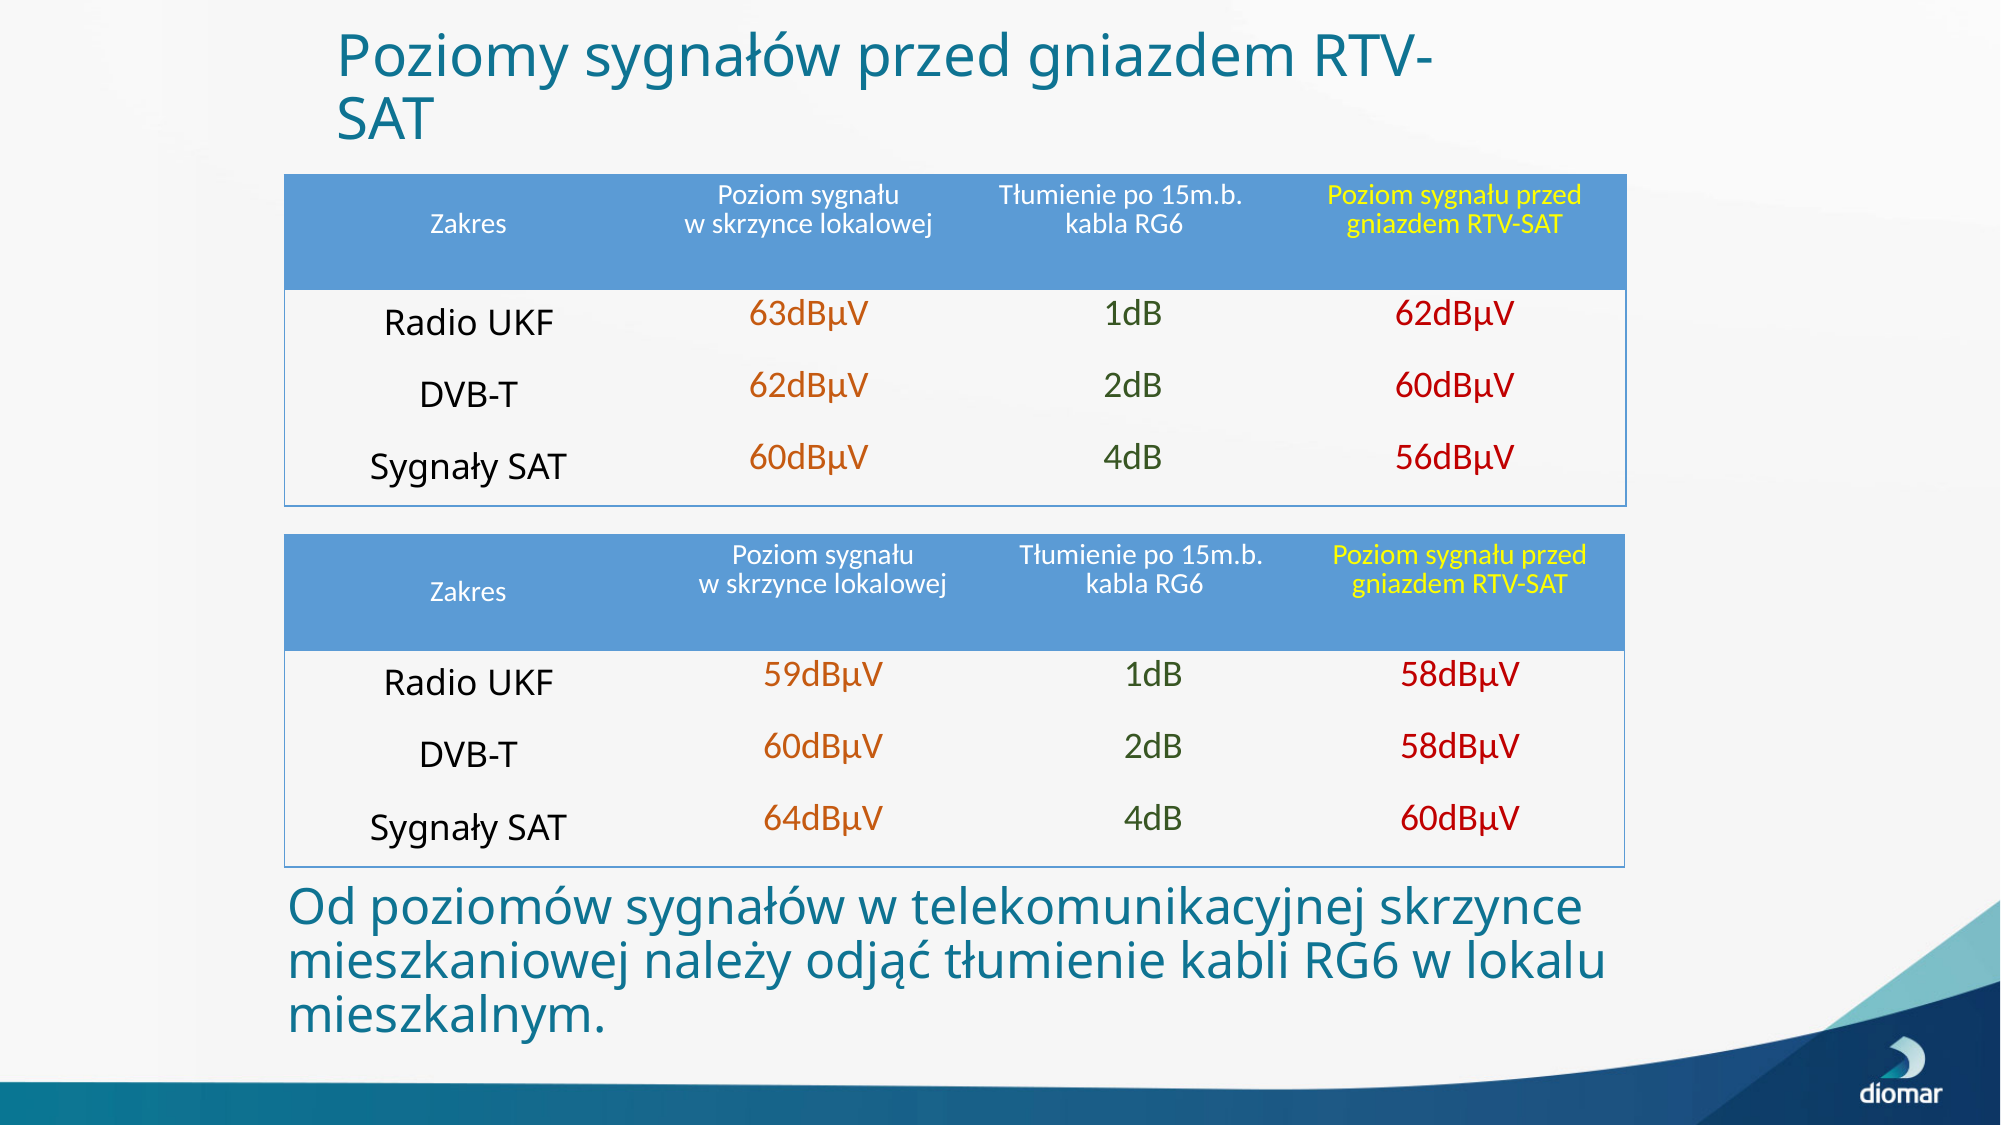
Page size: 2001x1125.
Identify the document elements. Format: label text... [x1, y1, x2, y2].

table_cell Sygnały SAT [285, 434, 653, 505]
table_cell 60dBµV [653, 434, 965, 505]
text_box Od poziomów sygnałów w telekomunikacyjnej skrzynce mieszkaniowej należy odjąć tłumienie kabli RG6 w lokalu mieszkalnym. [272, 915, 1658, 1009]
table_cell 63dBµV [653, 290, 965, 362]
title Poziomy sygnałów przed gniazdem RTV-SAT [321, 43, 1547, 136]
table_cell 62dBµV [1284, 290, 1625, 362]
table_cell 4dB [994, 795, 1296, 866]
table_cell 1dB [965, 290, 1284, 362]
table_header Tłumienie po 15m.b. kabla RG6 [994, 536, 1296, 651]
table_cell 4dB [965, 434, 1284, 505]
picture [0, 0, 2001, 1125]
table_cell 62dBµV [653, 362, 965, 434]
table_header Poziom sygnału w skrzynce lokalowej [653, 176, 965, 290]
table_header Poziom sygnału w skrzynce lokalowej [652, 536, 994, 651]
table_cell 59dBµV [652, 651, 994, 723]
table_cell 58dBµV [1296, 651, 1624, 723]
table_cell 2dB [994, 723, 1296, 795]
table_cell 60dBµV [1284, 362, 1625, 434]
table_cell 1dB [994, 651, 1296, 723]
table_header Zakres [285, 176, 653, 290]
table_cell Radio UKF [285, 290, 653, 362]
table_header Tłumienie po 15m.b. kabla RG6 [965, 176, 1284, 290]
table_cell Sygnały SAT [285, 795, 652, 866]
table_header Zakres [285, 536, 652, 651]
table_header Poziom sygnału przed gniazdem RTV-SAT [1296, 536, 1624, 651]
table_cell 60dBµV [652, 723, 994, 795]
table_cell 60dBµV [1296, 795, 1624, 866]
table_cell 64dBµV [652, 795, 994, 866]
table_header Poziom sygnału przed gniazdem RTV-SAT [1284, 176, 1625, 290]
table_cell 58dBµV [1296, 723, 1624, 795]
table_cell 2dB [965, 362, 1284, 434]
table_cell DVB-T [285, 723, 652, 795]
table_cell Radio UKF [285, 651, 652, 723]
table_cell 56dBµV [1284, 434, 1625, 505]
table_cell DVB-T [285, 362, 653, 434]
